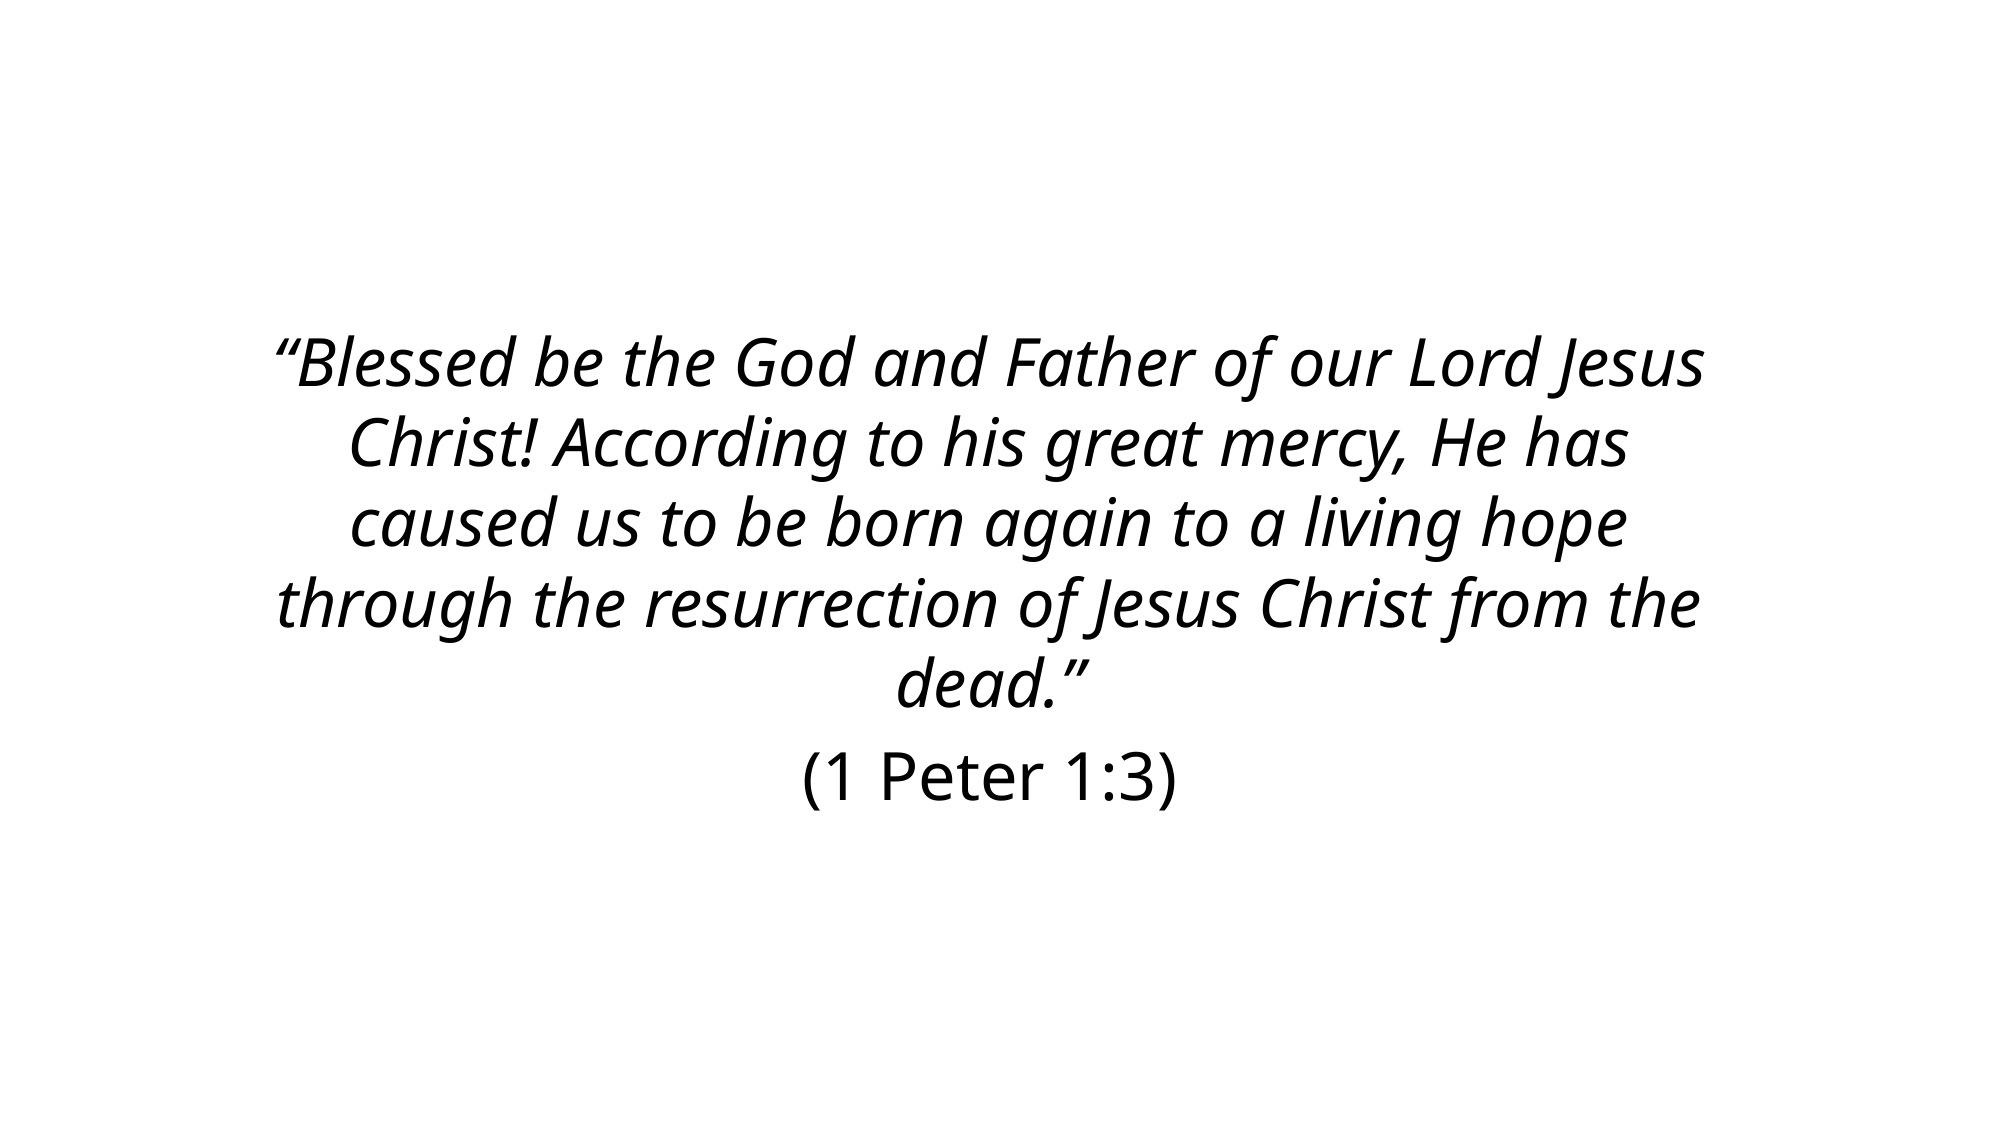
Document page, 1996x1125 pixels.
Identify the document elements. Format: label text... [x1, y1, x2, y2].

list “Blessed be the God and Father of our Lord Jesus Christ! According to his great mercy, He has caused us to be born again to a living hope through the resurrection of Jesus Christ from the dead.” (1 Peter 1:3) [222, 312, 1758, 880]
